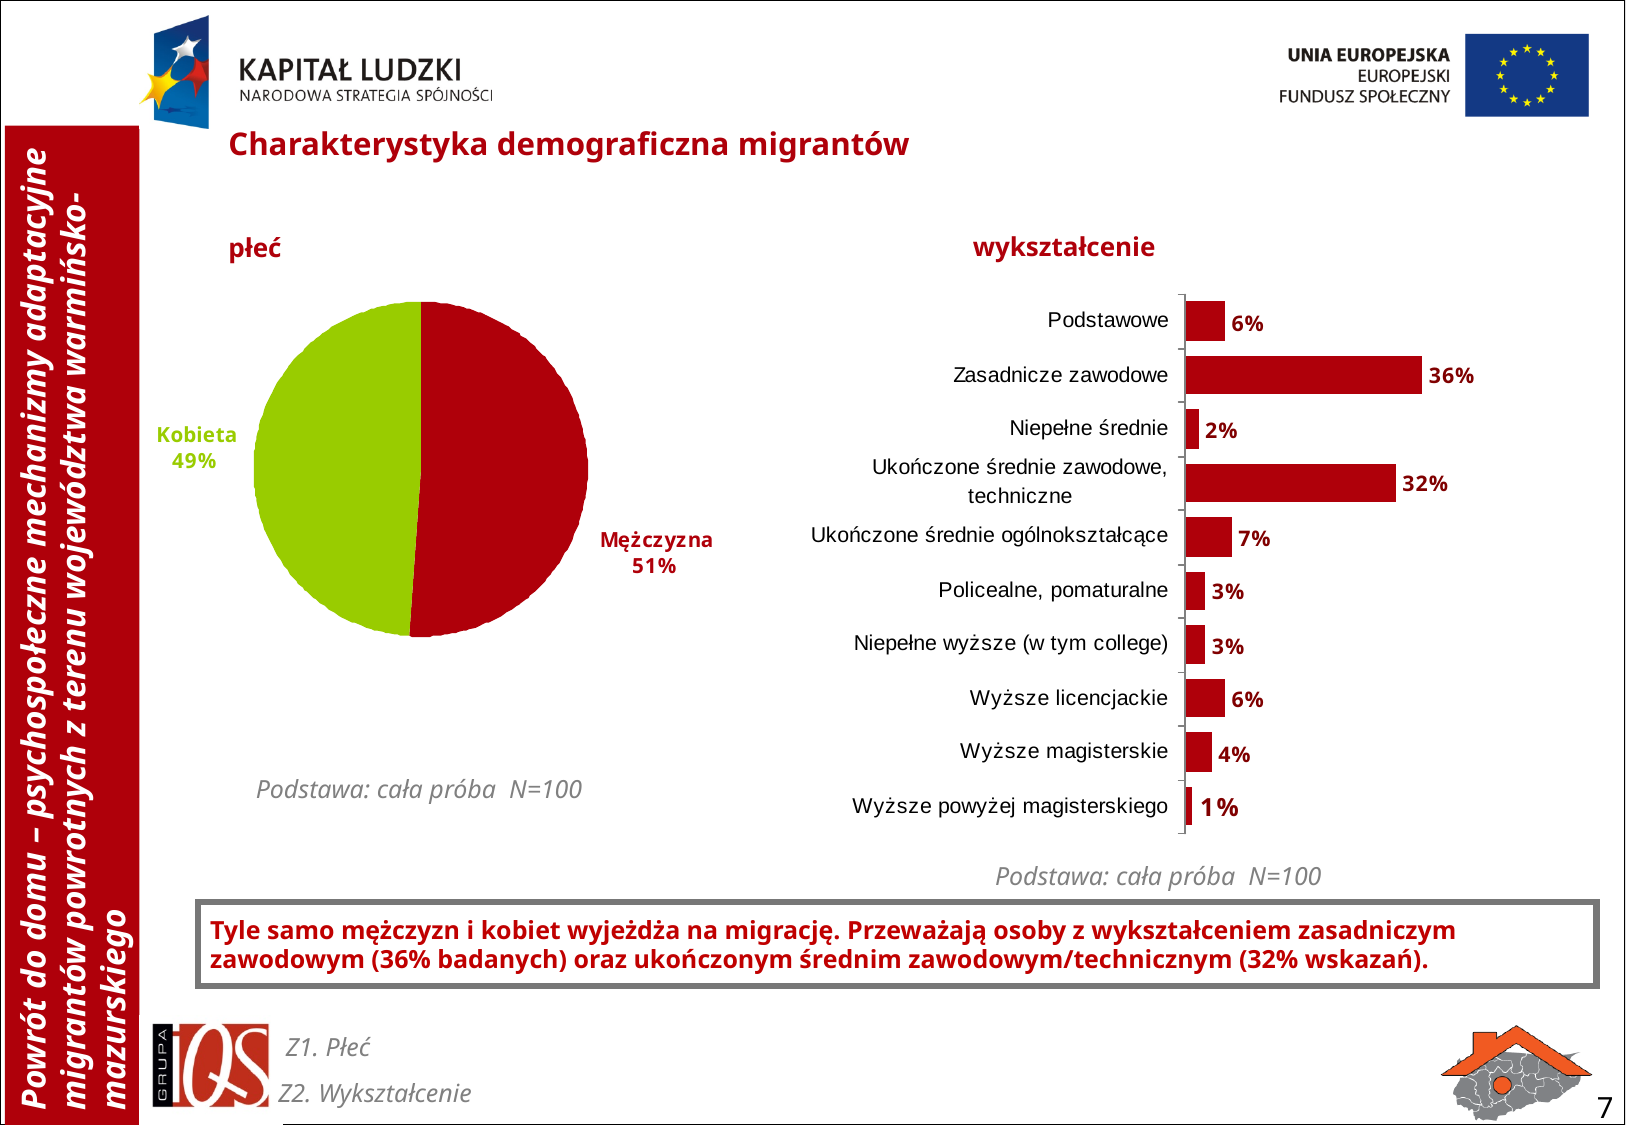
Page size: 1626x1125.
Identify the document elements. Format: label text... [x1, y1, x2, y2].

picture [1438, 1023, 1594, 1082]
text_box Charakterystyka demograficzna migrantów [222, 124, 917, 162]
picture [139, 1015, 283, 1125]
text_box Z2. Wykształcenie [272, 1077, 556, 1108]
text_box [785, 266, 1590, 849]
text_box płeć [222, 230, 295, 263]
text_box Podstawa: cała próba N=100 [988, 860, 1457, 891]
slide_number 7 [1249, 1082, 1625, 1125]
picture [139, 15, 492, 129]
text_box wykształcenie [966, 230, 1162, 263]
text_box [104, 265, 790, 682]
text_box Z1. Płeć [273, 1031, 1375, 1062]
text_box Tyle samo mężczyzn i kobiet wyjeżdża na migrację. Przeważają osoby z wykształceniem zasadniczym zawodowym (36% badanych) oraz ukończonym średnim zawodowym/technicznym (32% wskazań). [198, 902, 1597, 986]
picture [1250, 7, 1617, 143]
text_box Podstawa: cała próba N=100 [249, 773, 718, 804]
